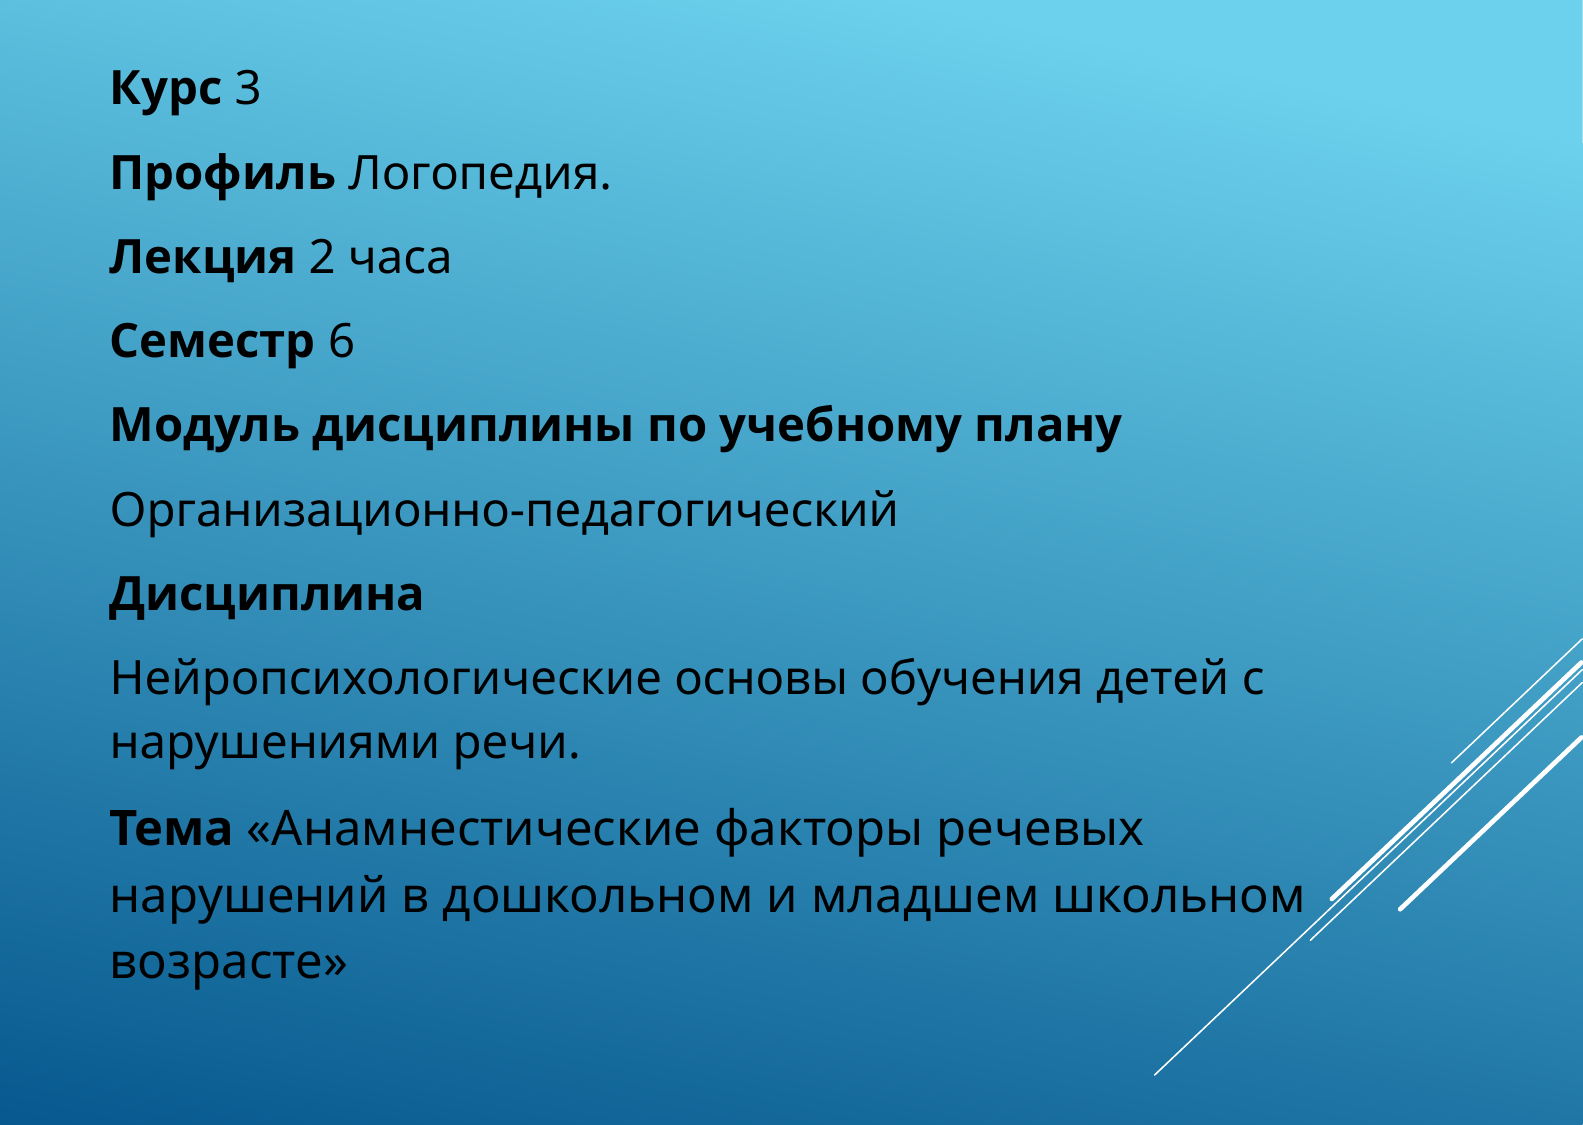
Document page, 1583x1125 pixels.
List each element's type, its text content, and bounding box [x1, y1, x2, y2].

list Курс 3 Профиль Логопедия. Лекция 2 часа Семестр 6 Модуль дисциплины по учебному плану Организационно-педагогический Дисциплина Нейропсихологические основы обучения детей с нарушениями речи. Тема «Анамнестические факторы речевых нарушений в дошкольном и младшем школьном возрасте» [94, 42, 1442, 1005]
